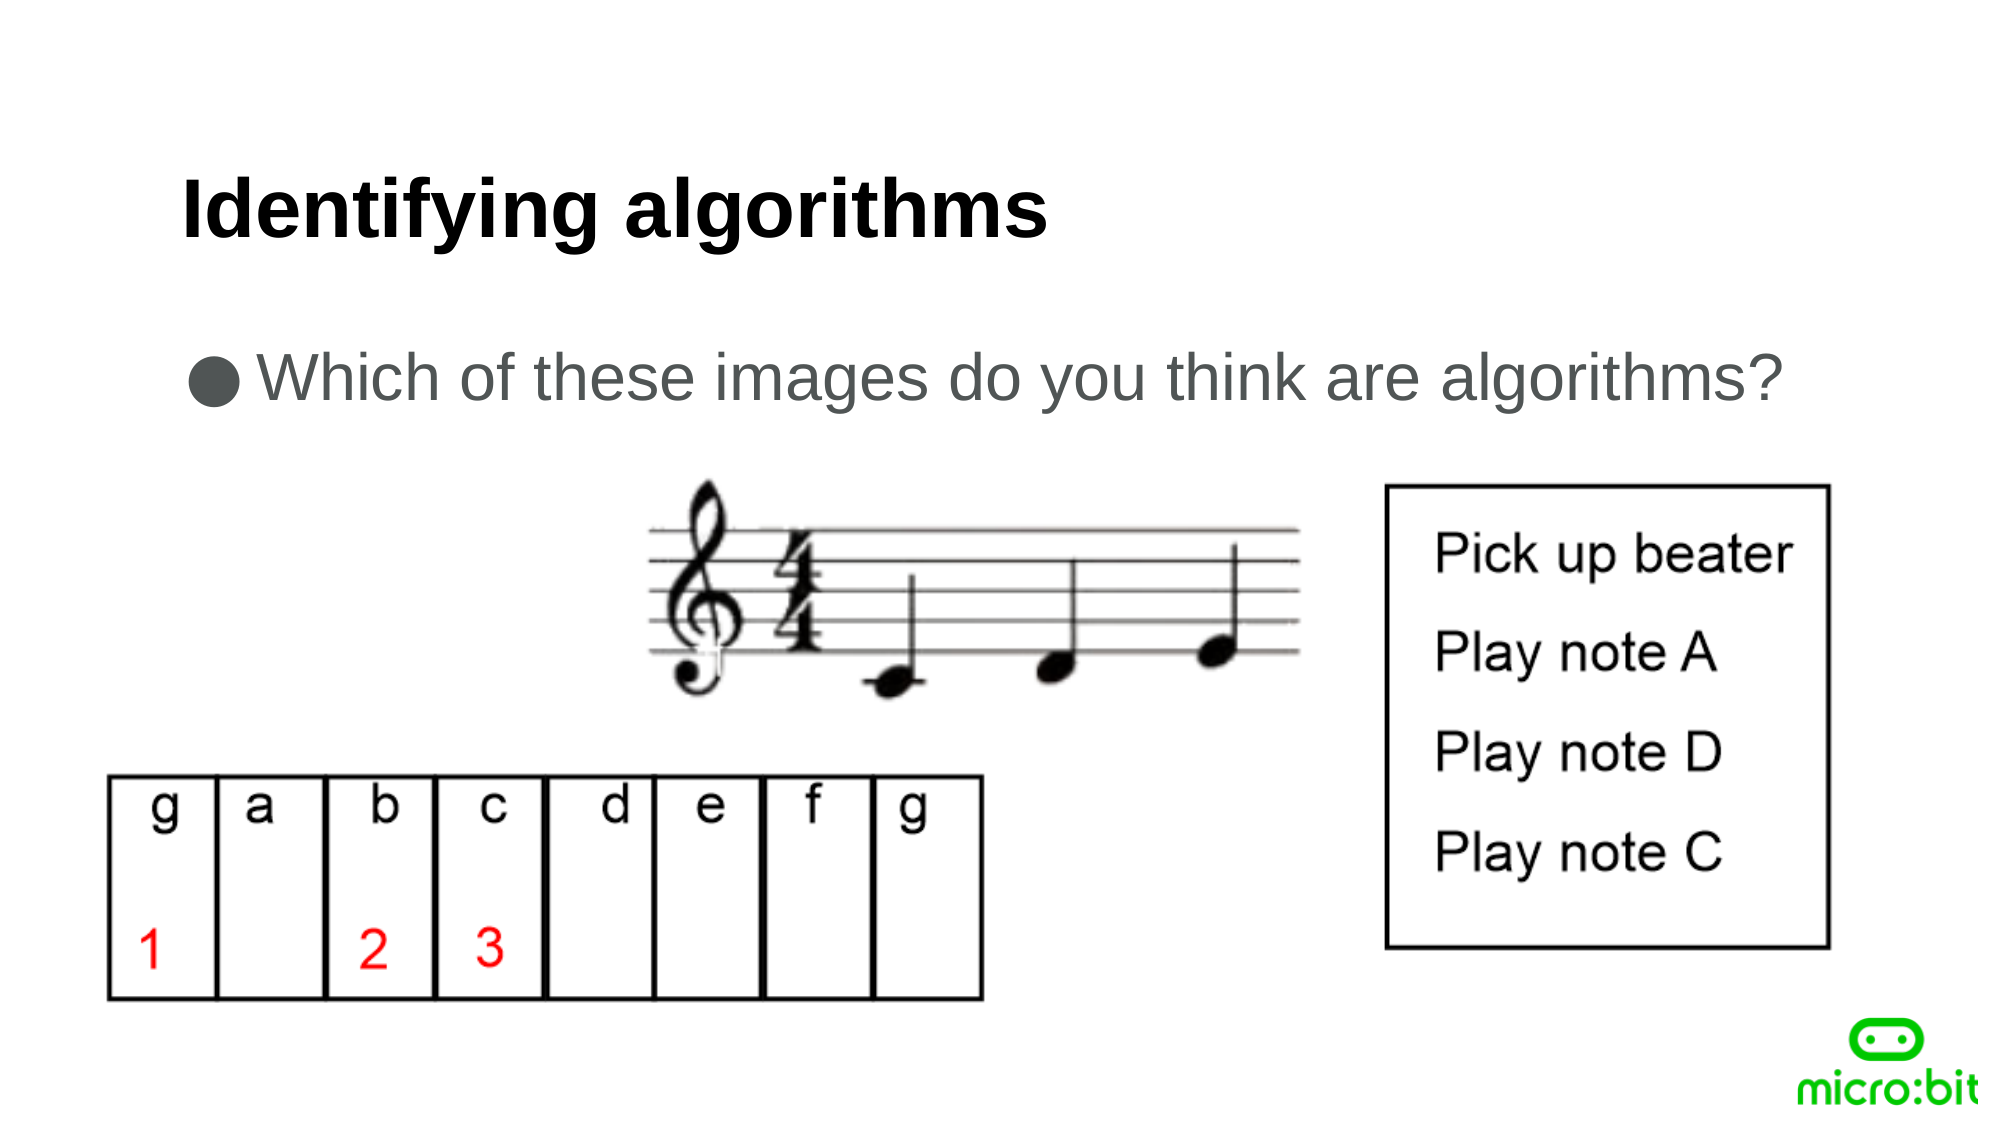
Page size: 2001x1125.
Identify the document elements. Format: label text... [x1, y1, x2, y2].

picture [1797, 1017, 1978, 1106]
picture [75, 428, 1863, 1025]
text_box Identifying algorithms Which of these images do you think are algorithms? [166, 60, 1918, 884]
